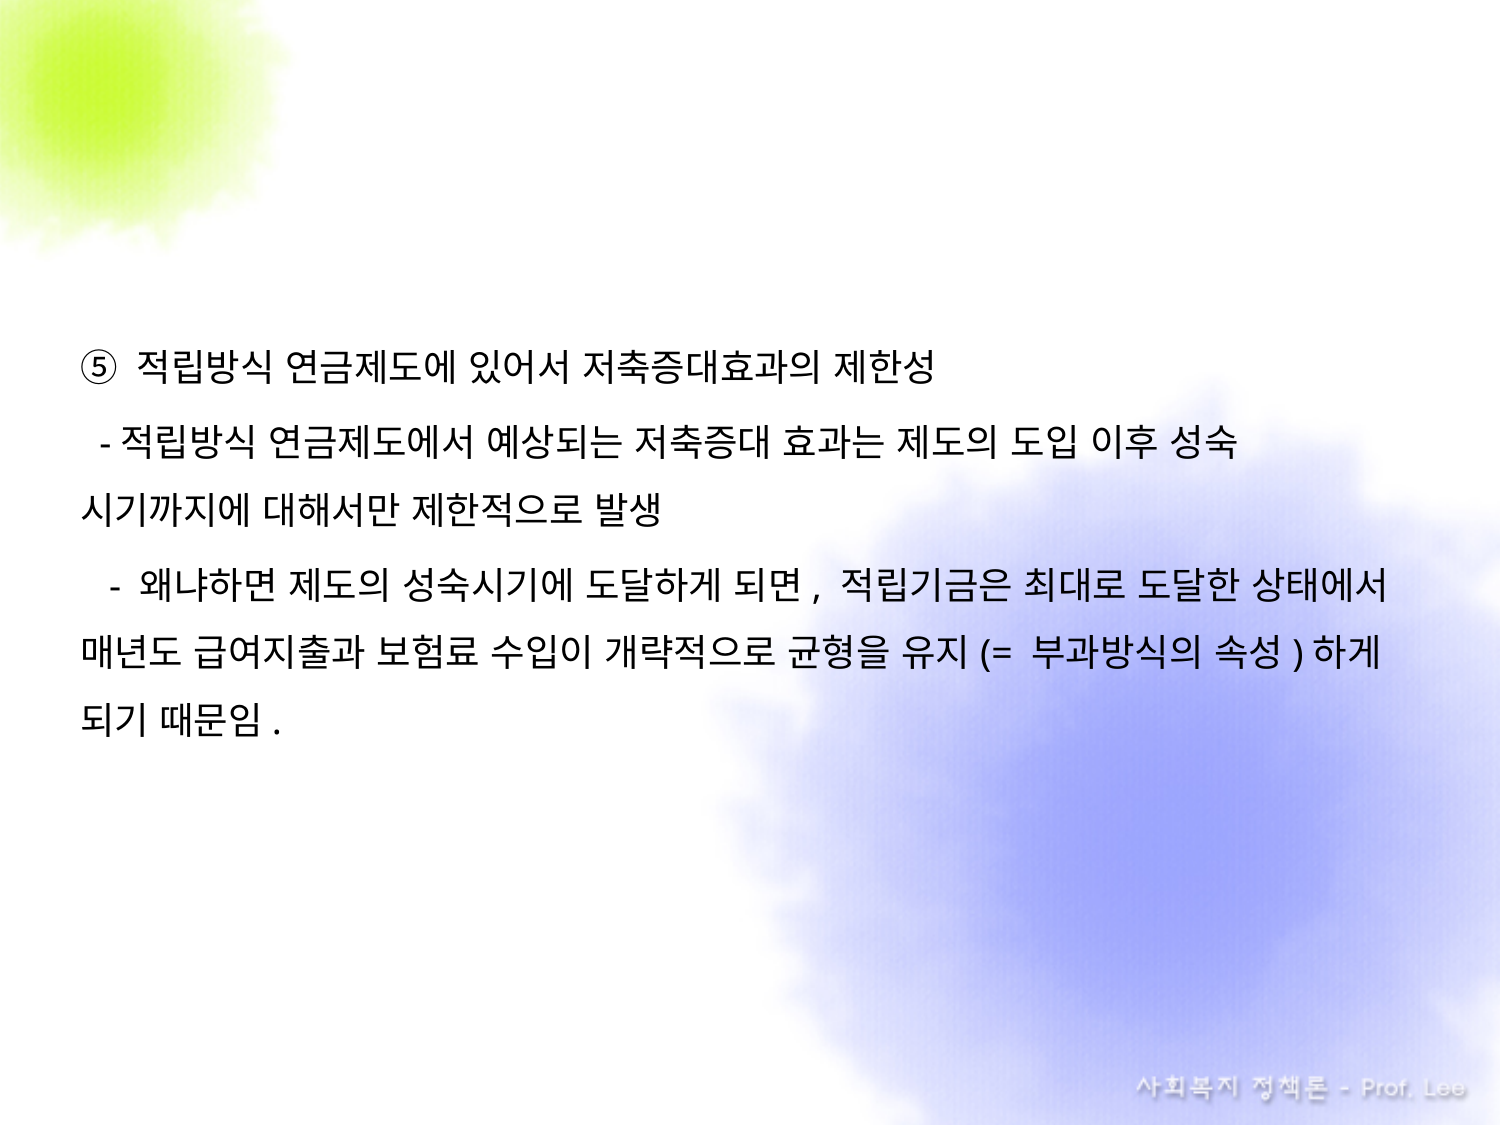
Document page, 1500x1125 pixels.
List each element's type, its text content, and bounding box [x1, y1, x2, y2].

list ⑤ 적립방식 연금제도에 있어서 저축증대효과의 제한성 -적립방식 연금제도에서 예상되는 저축증대 효과는 제도의 도입 이후 성숙 시기까지에 대해서만 제한적으로 발생 - 왜냐하면 제도의 성숙시기에 도달하게 되면, 적립기금은 최대로 도달한 상태에서 매년도 급여지출과 보험료 수입이 개략적으로 균형을 유지(= 부과방식의 속성)하게 되기 때문임. [64, 314, 1436, 811]
picture [0, 0, 1500, 1125]
